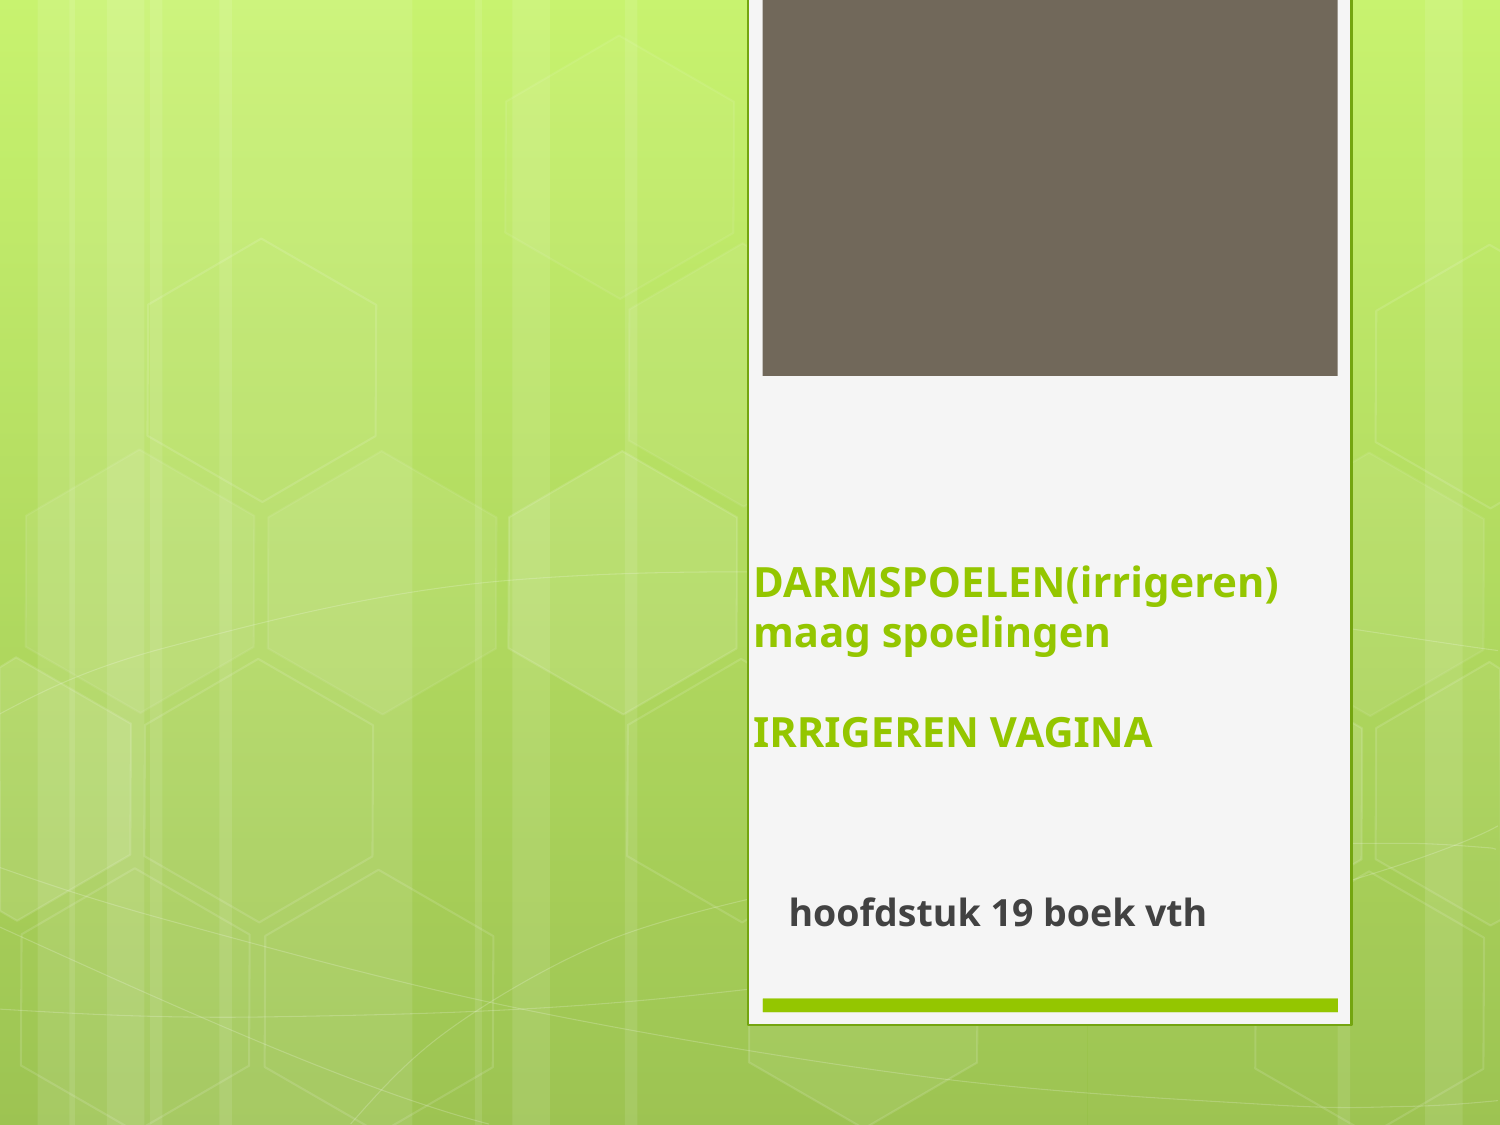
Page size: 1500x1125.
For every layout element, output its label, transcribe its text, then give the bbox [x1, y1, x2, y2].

title DARMSPOELEN(irrigeren) maag spoelingen IRRIGEREN VAGINA [738, 385, 1364, 764]
subtitle hoofdstuk 19 boek vth [773, 881, 1365, 1032]
